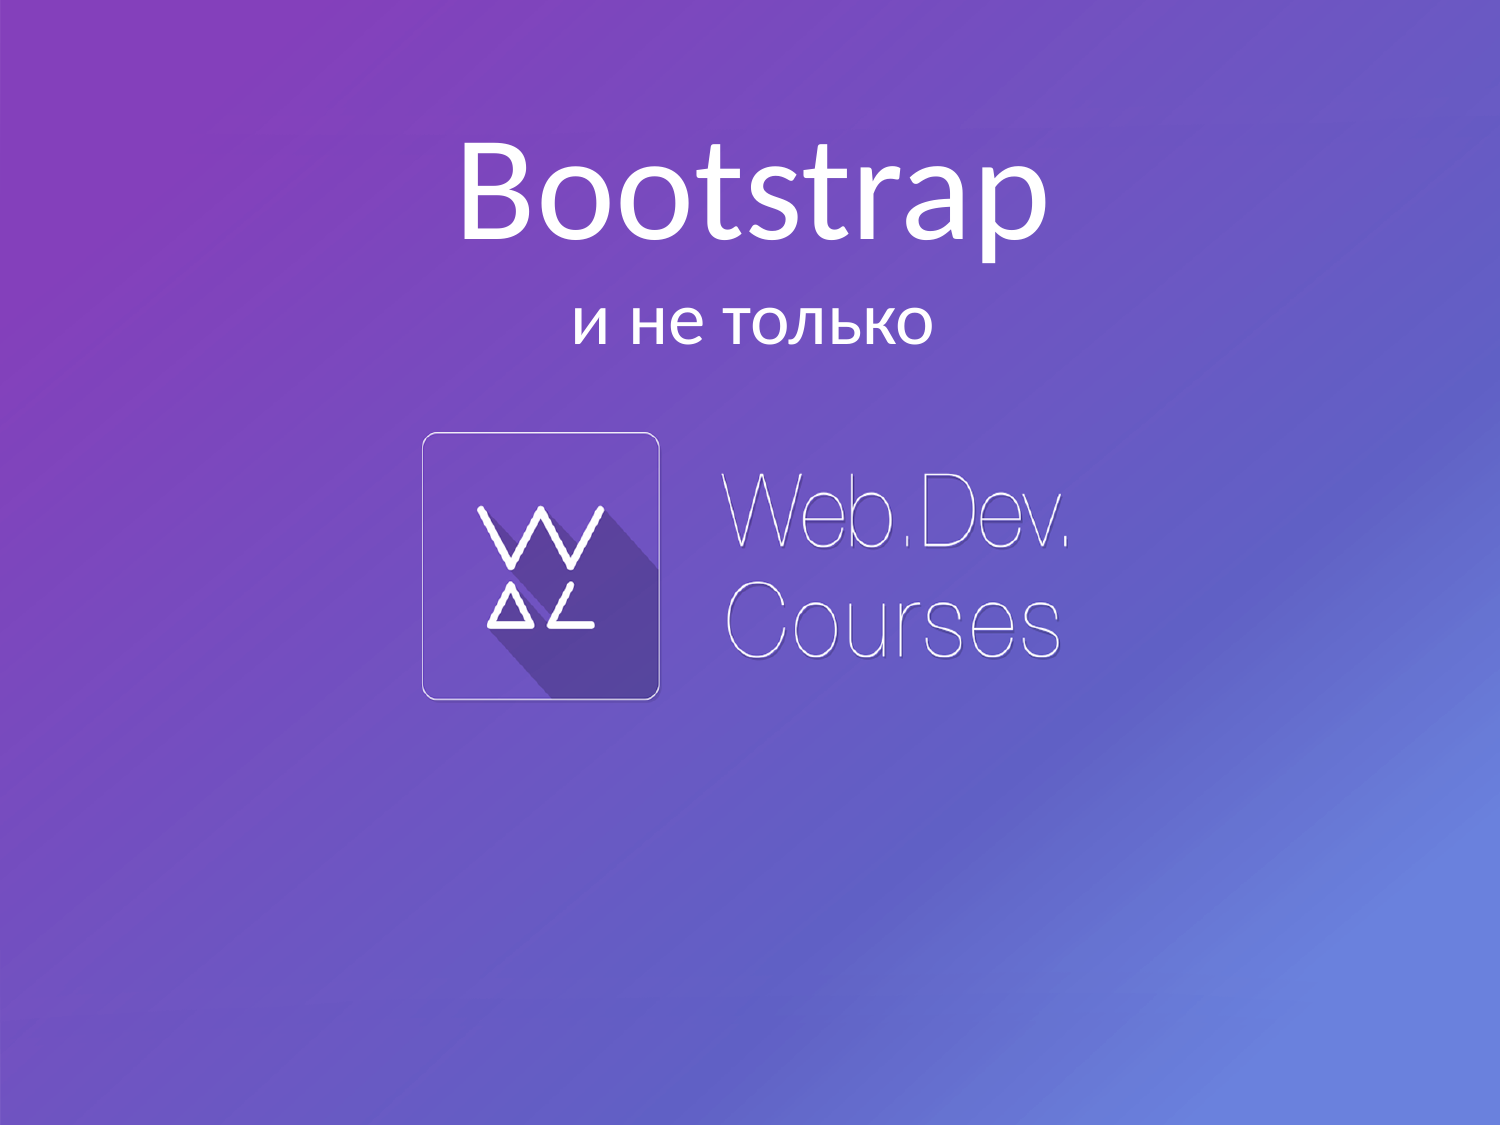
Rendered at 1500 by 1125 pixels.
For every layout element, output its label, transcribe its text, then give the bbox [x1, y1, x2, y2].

text_box Bootstrap и не только [439, 82, 1067, 367]
picture [0, 0, 1500, 1125]
